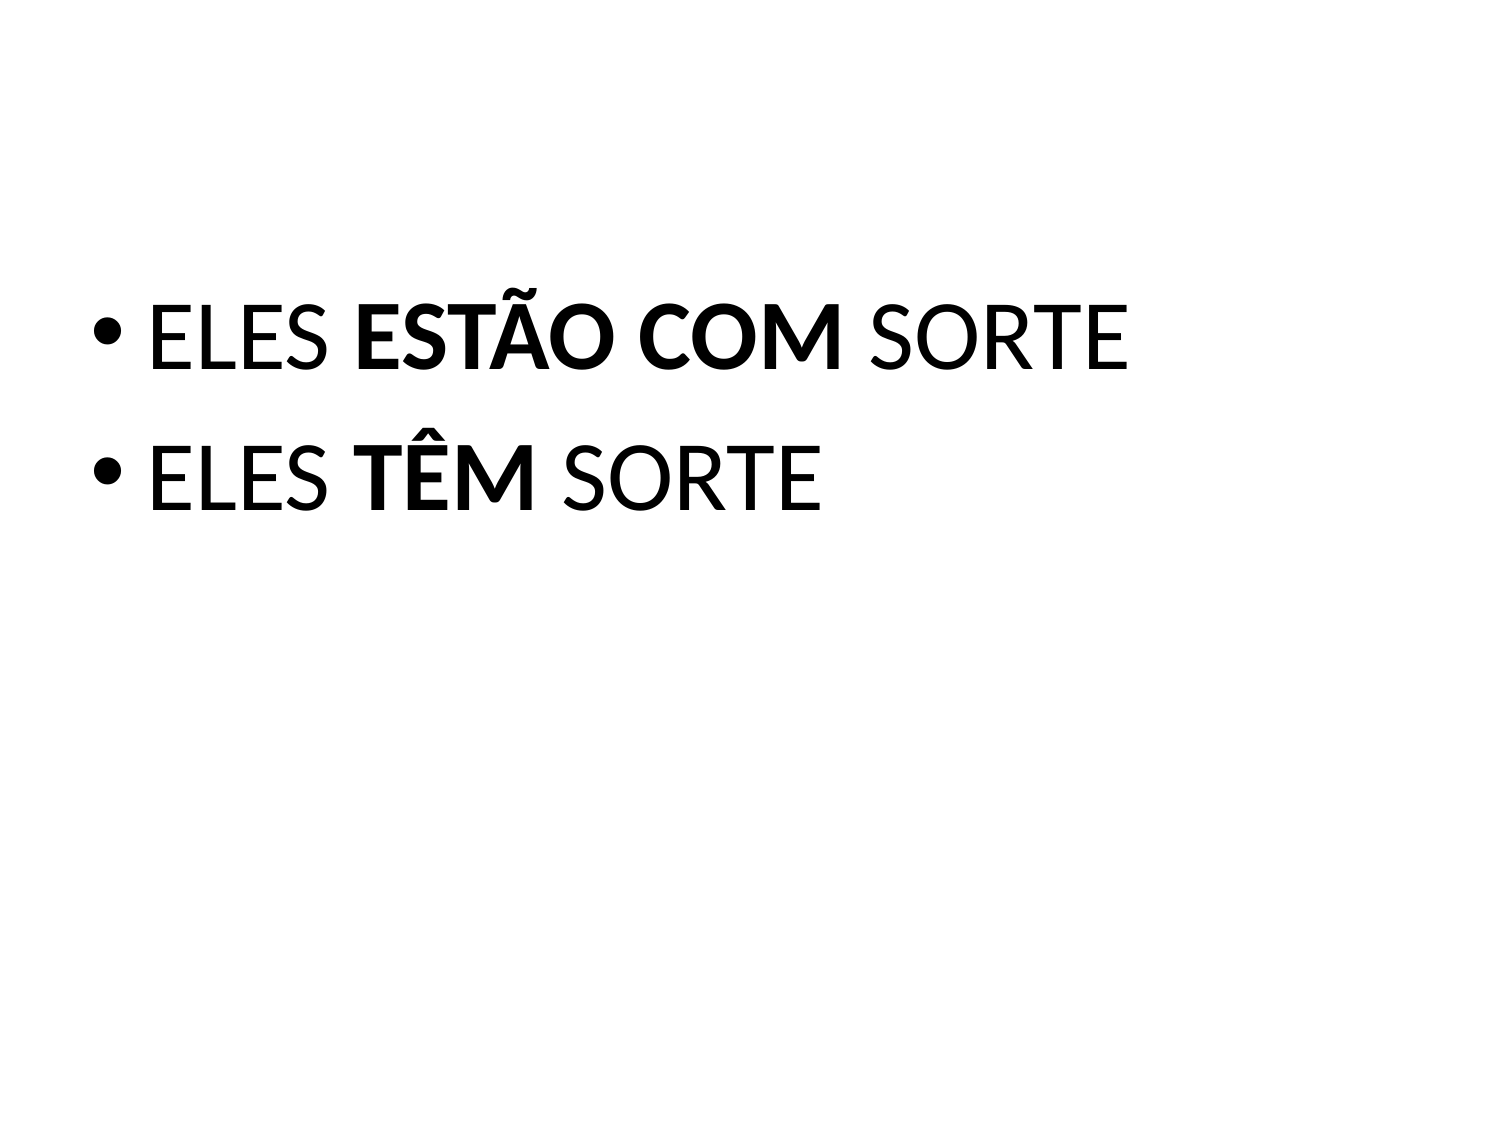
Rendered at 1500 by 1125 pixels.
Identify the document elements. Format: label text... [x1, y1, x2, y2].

list ELES ESTÃO COM SORTE ELES TÊM SORTE [75, 262, 1425, 1005]
